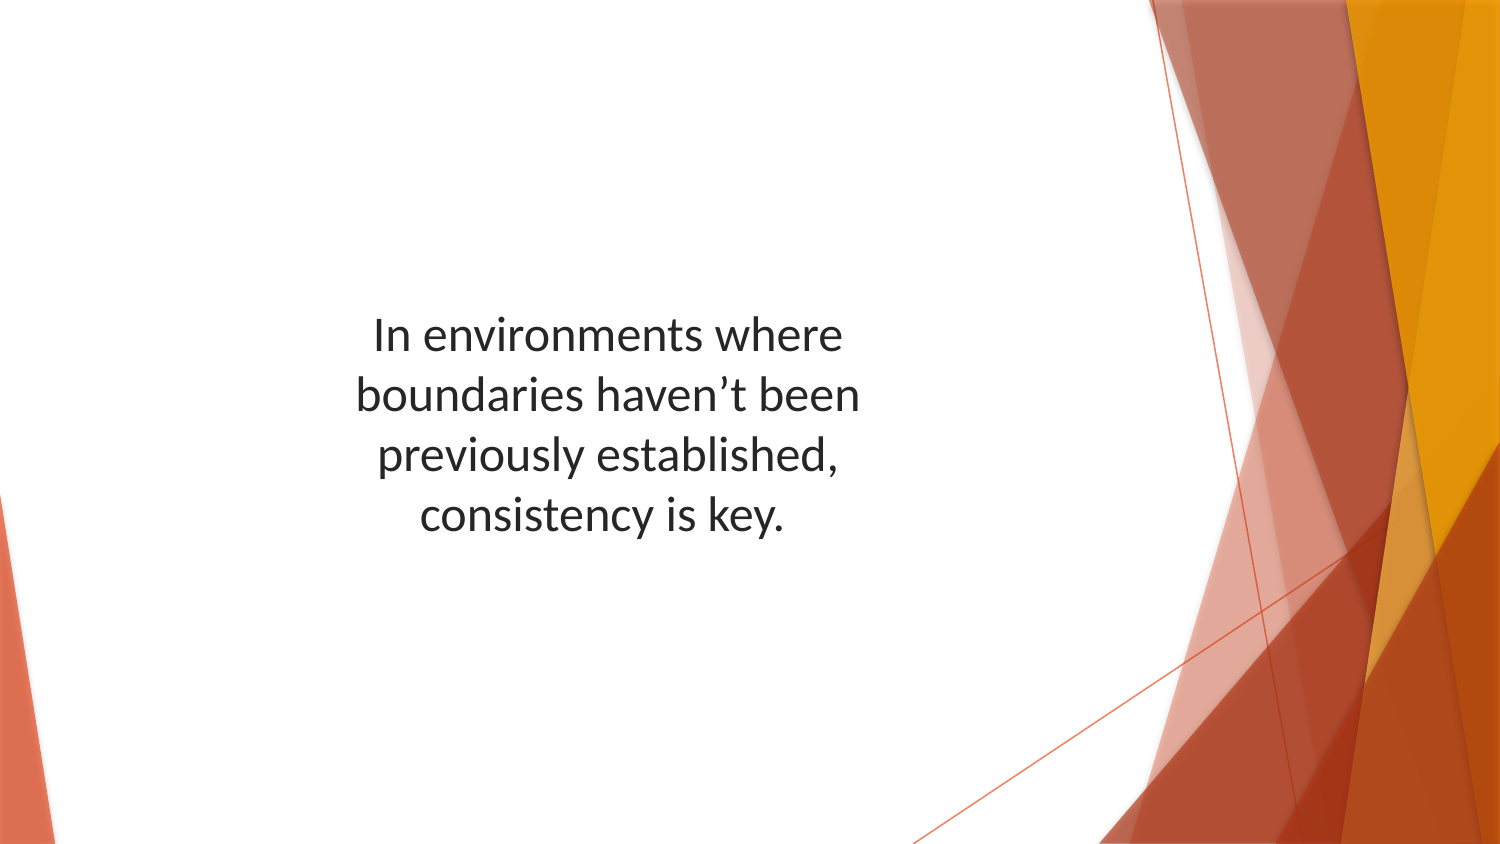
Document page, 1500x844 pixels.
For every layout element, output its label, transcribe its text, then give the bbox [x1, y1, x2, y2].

list In environments where boundaries haven’t been previously established, consistency is key. [265, 114, 951, 729]
